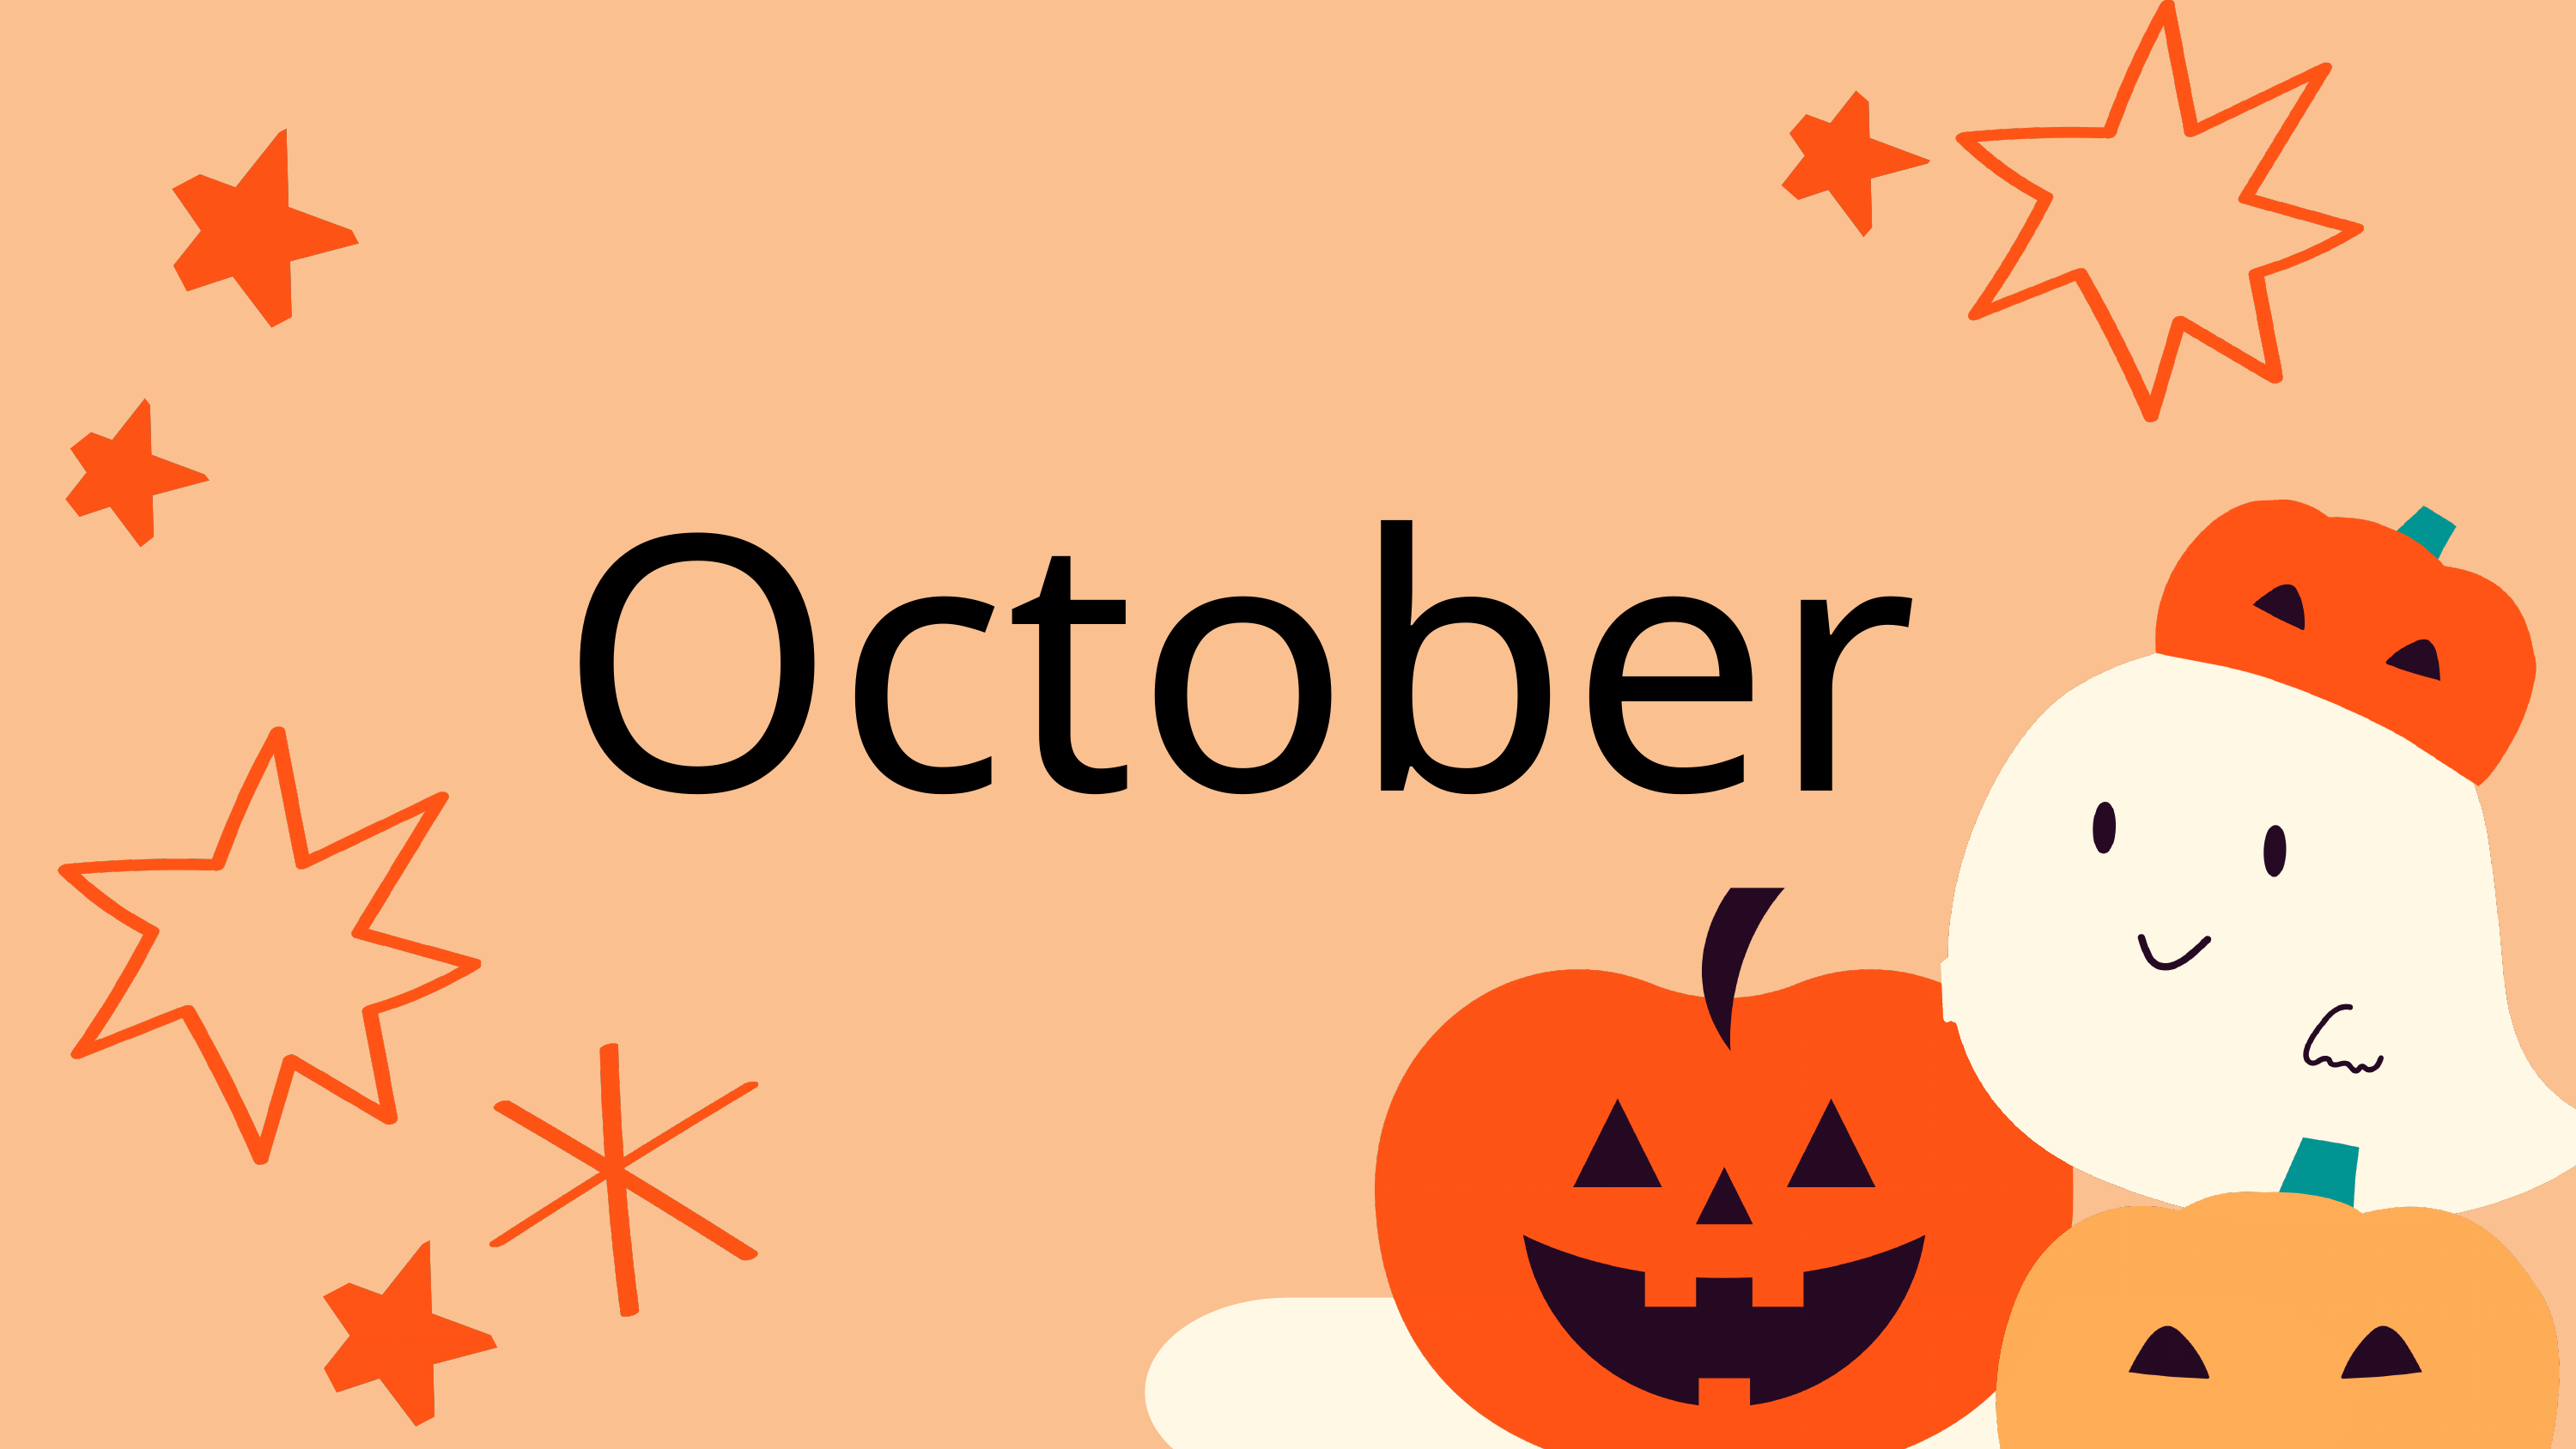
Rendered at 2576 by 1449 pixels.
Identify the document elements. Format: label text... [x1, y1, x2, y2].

text_box [42, 392, 216, 566]
text_box [489, 1043, 759, 1317]
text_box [1145, 1297, 2356, 1449]
text_box [55, 726, 482, 1165]
text_box [1375, 888, 1970, 1296]
text_box October [544, 428, 1931, 870]
text_box [141, 124, 375, 355]
text_box [1759, 76, 1934, 249]
text_box [1970, 1137, 2576, 1449]
text_box [1931, 486, 2576, 1241]
text_box [1953, 0, 2364, 422]
text_box [294, 1235, 513, 1449]
